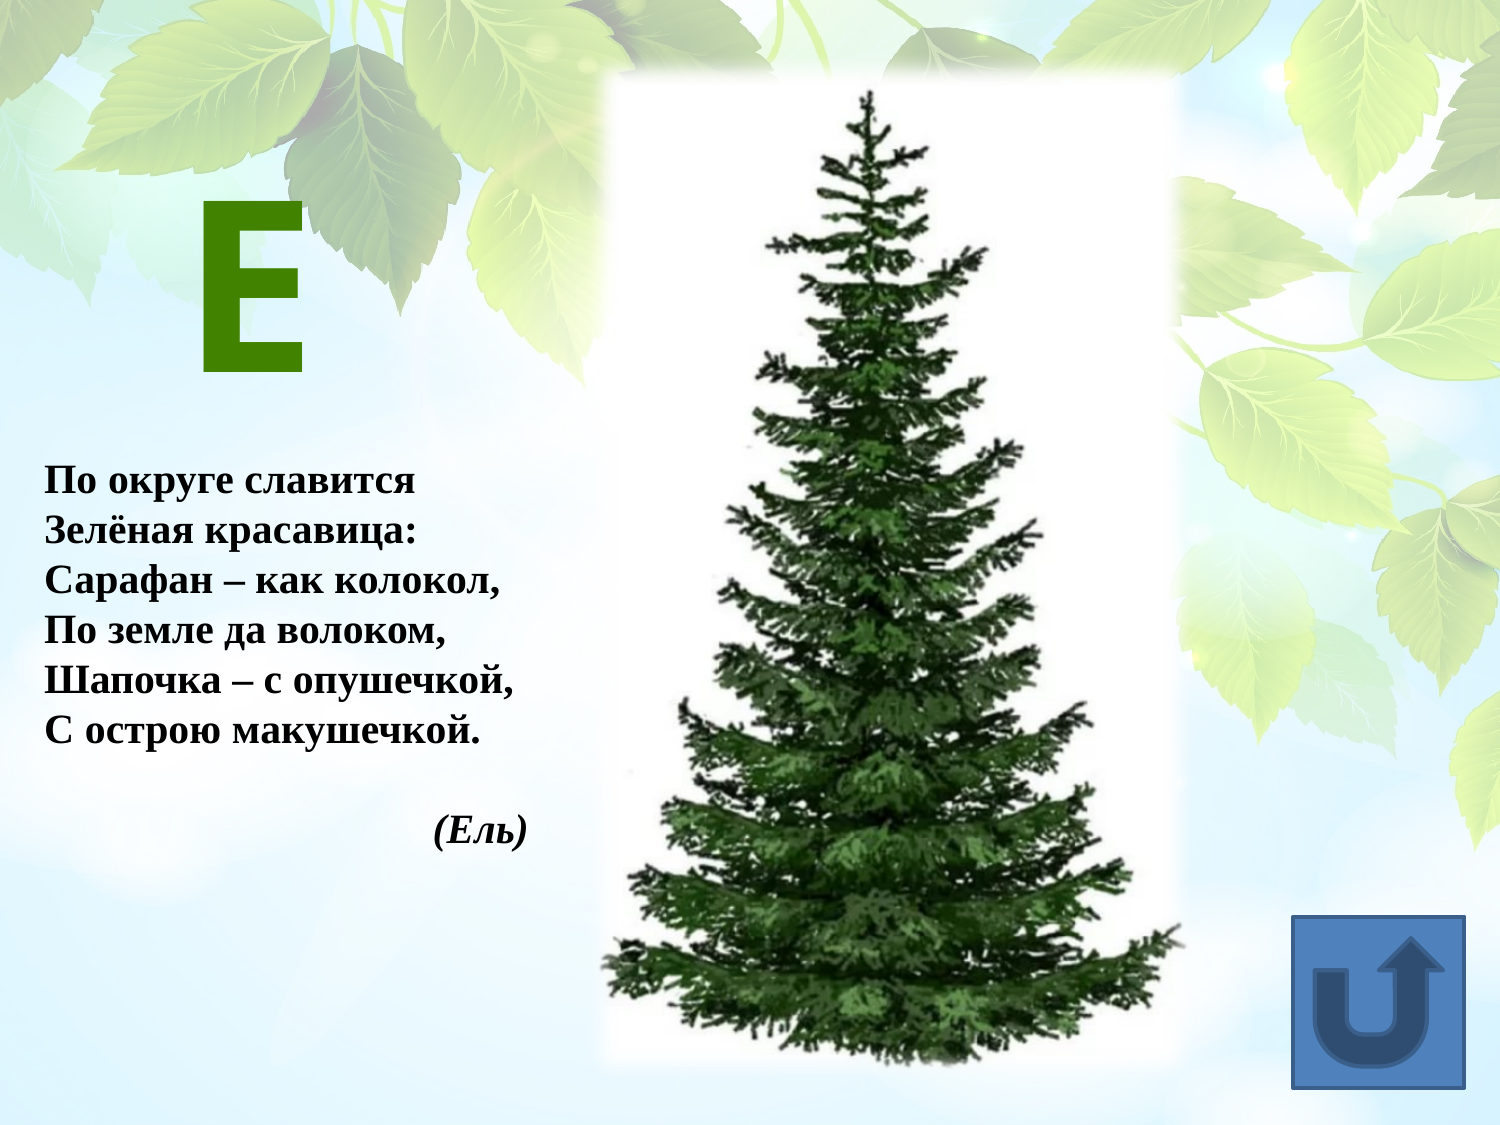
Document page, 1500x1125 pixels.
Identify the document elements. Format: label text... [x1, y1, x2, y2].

text_box [1291, 915, 1466, 1090]
picture [584, 50, 1200, 1084]
text_box Е [168, 125, 332, 428]
text_box По округе славится Зелёная красавица: Сарафан – как колокол, По земле да волоком, Шапочка – с опушечкой, С острою макушечкой. (Ель) [29, 444, 550, 950]
